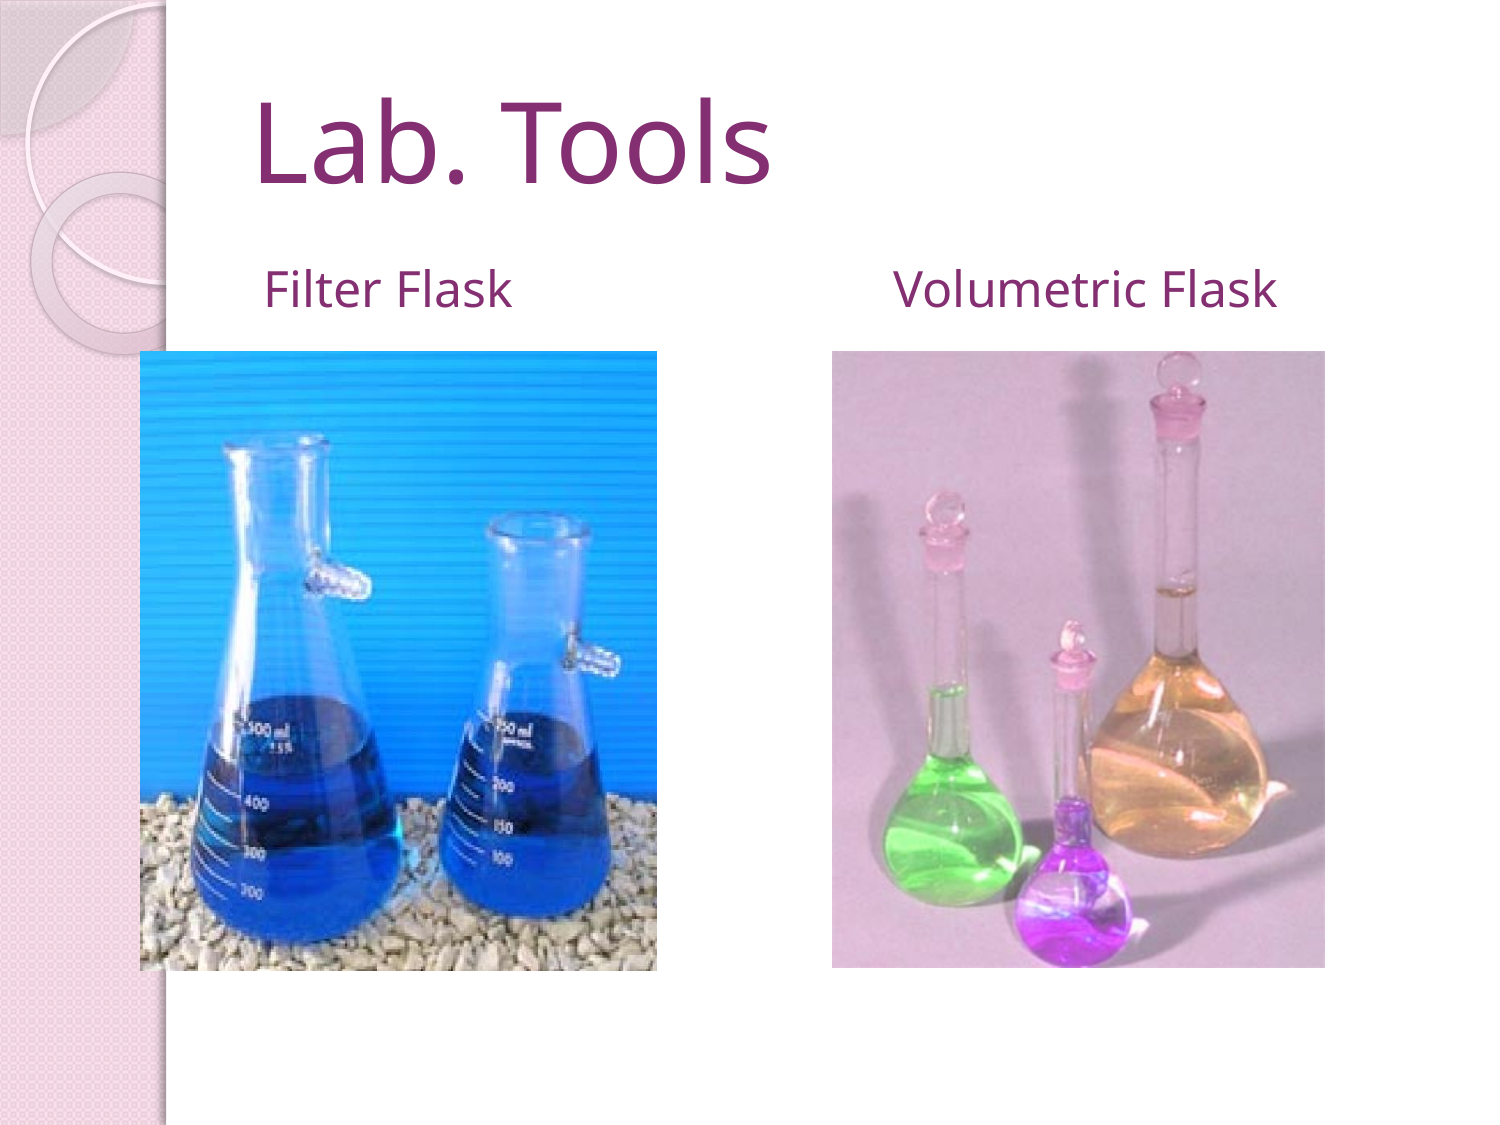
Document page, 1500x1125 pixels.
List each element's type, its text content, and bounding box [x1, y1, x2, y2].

list Volumetric Flask [865, 249, 1466, 1015]
picture [140, 351, 657, 971]
title Lab. Tools [235, 45, 1466, 233]
picture [831, 351, 1325, 968]
list Filter Flask [235, 249, 836, 1015]
